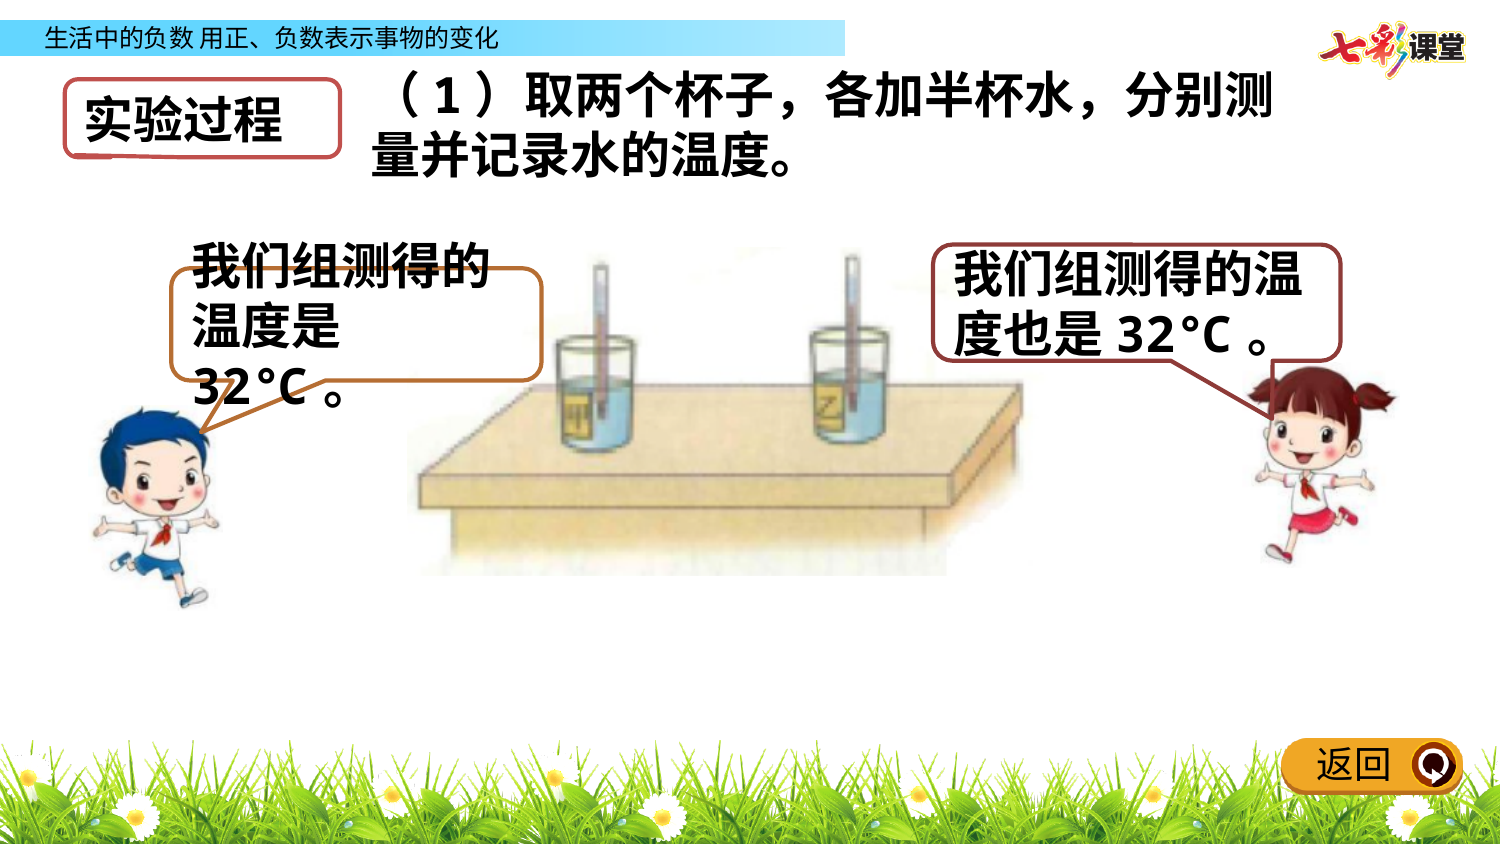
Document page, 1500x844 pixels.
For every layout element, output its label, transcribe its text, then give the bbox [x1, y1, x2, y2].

text_box （1）取两个杯子，各加半杯水，分别测量并记录水的温度。 [355, 55, 1306, 191]
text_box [1281, 733, 1464, 795]
text_box 我们组测得的温度是32℃。 [169, 266, 402, 424]
picture [407, 247, 1082, 576]
text_box 实验过程 [62, 77, 343, 160]
text_box 我们组测得的温度也是32℃。 [942, 242, 1343, 401]
picture [0, 740, 1500, 844]
picture [1316, 20, 1468, 80]
picture [88, 405, 223, 612]
picture [1242, 362, 1400, 569]
